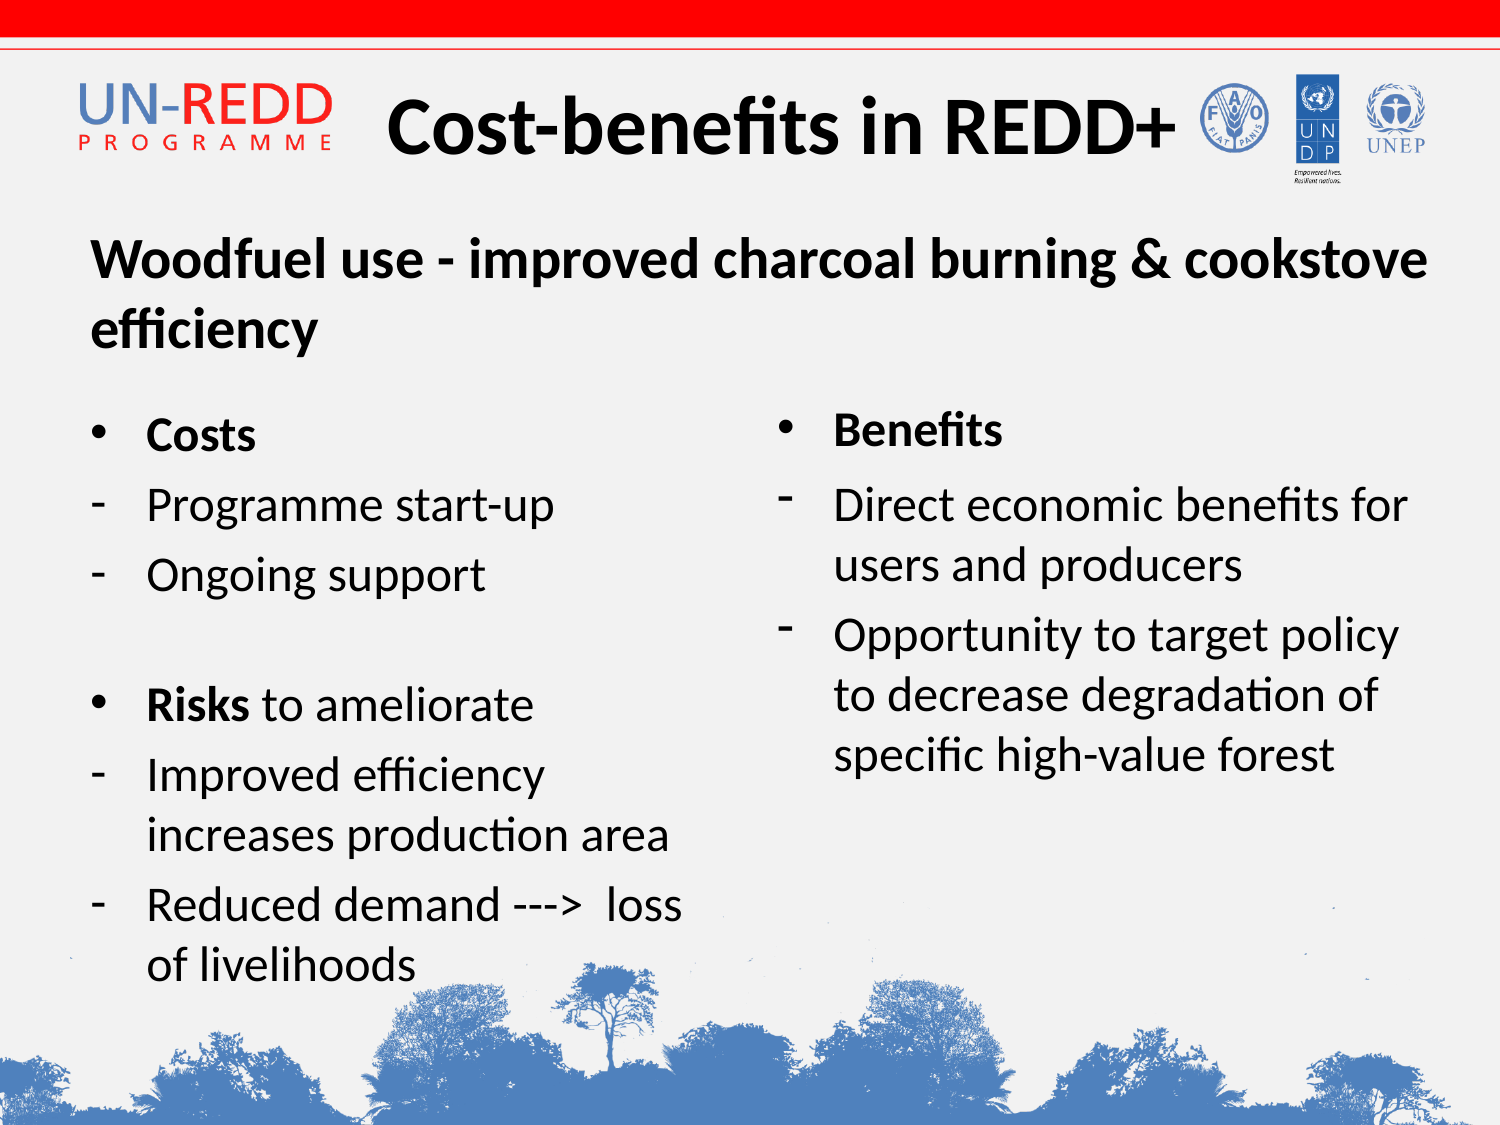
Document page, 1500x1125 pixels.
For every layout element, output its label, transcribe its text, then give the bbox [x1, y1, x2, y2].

picture [0, 821, 1500, 1125]
list Costs Programme start-up Ongoing support Risks to ameliorate Improved efficiency increases production area Reduced demand ---> loss of livelihoods [75, 393, 738, 1043]
title Cost-benefits in REDD+ [107, 42, 1458, 200]
list Direct economic benefits for users and producers Opportunity to target policy to decrease degradation of specific high-value forest [761, 464, 1425, 960]
picture [74, 74, 107, 155]
list Benefits [761, 359, 1425, 464]
list Woodfuel use - improved charcoal burning & cookstove efficiency [75, 238, 1483, 368]
